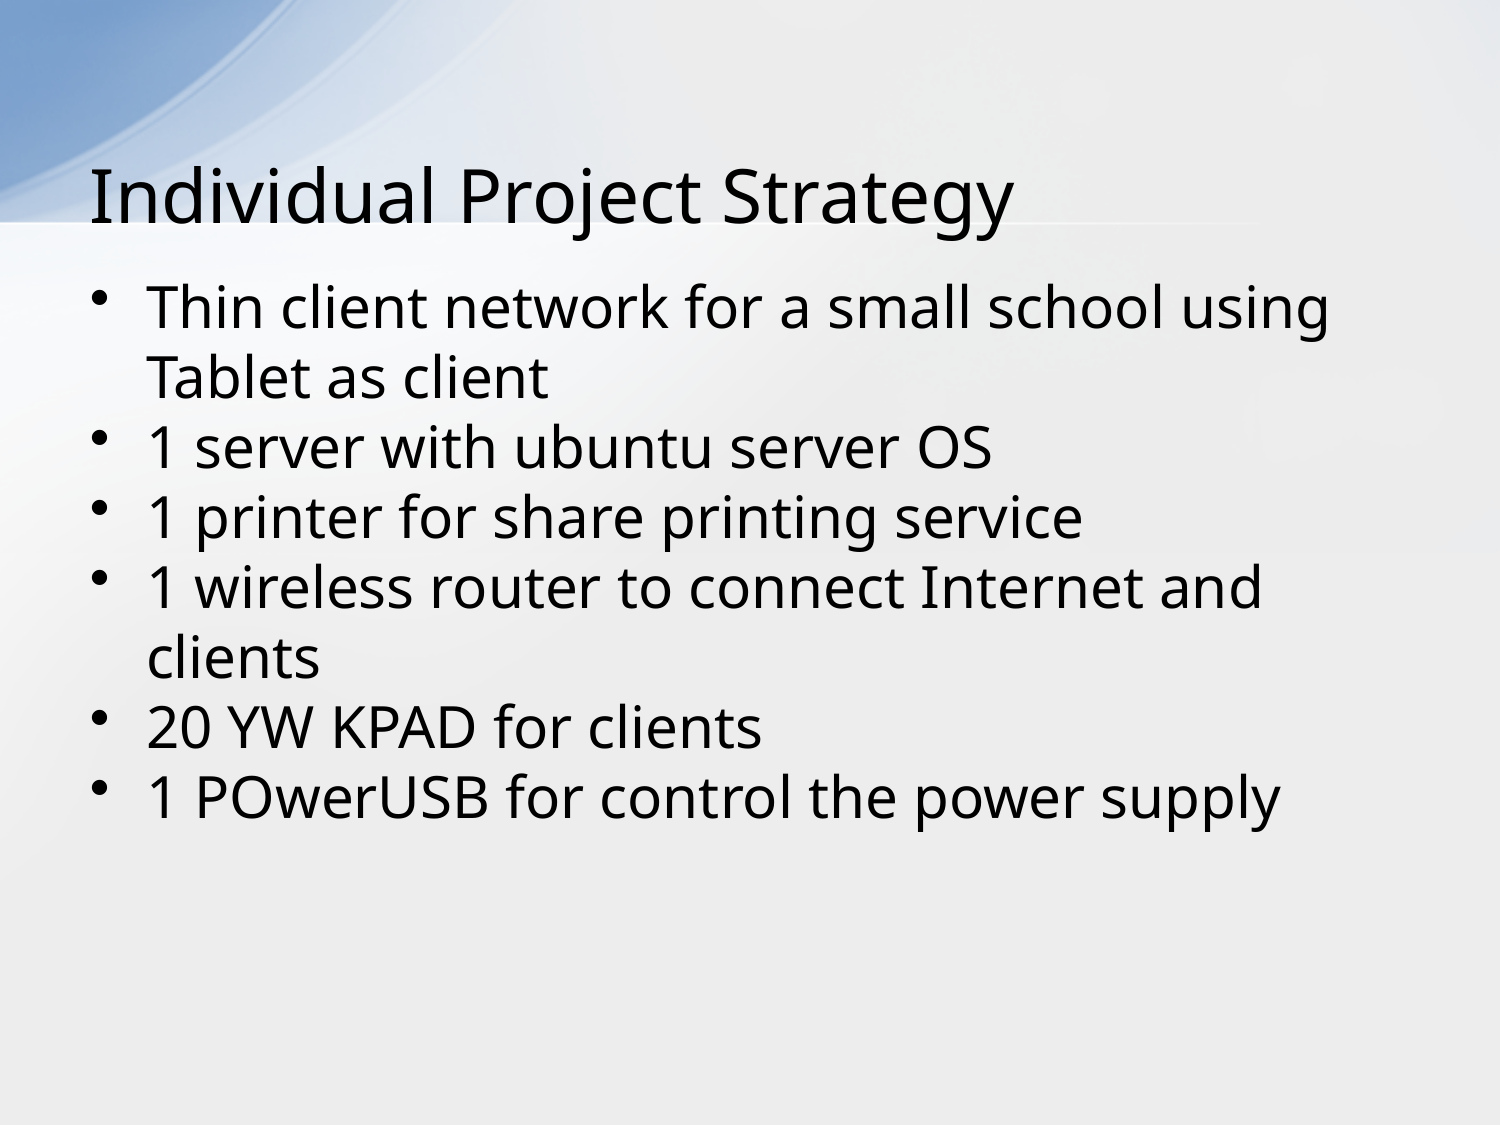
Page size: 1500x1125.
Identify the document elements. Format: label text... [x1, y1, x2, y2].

list Thin client network for a small school using Tablet as client 1 server with ubuntu server OS 1 printer for share printing service 1 wireless router to connect Internet and clients 20 YW KPAD for clients 1 POwerUSB for control the power supply [75, 262, 1425, 1005]
title Individual Project Strategy [75, 58, 1425, 247]
picture [0, 0, 1500, 1125]
